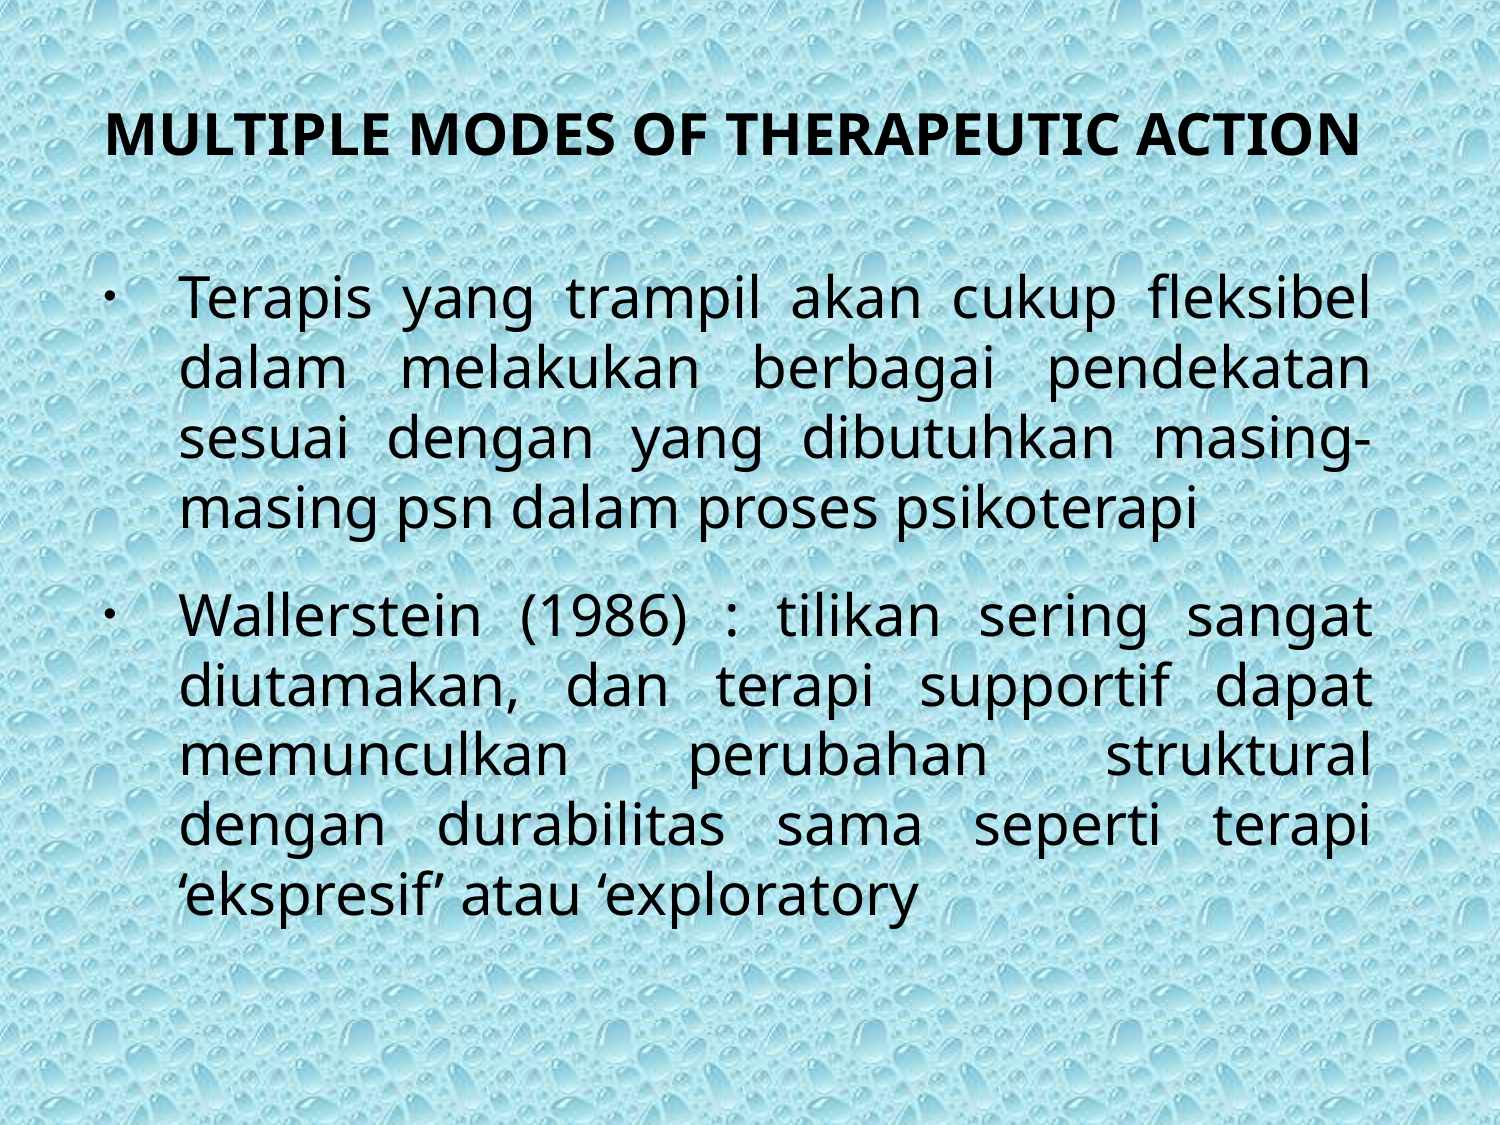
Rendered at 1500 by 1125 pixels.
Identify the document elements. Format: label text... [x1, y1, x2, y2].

picture [0, 0, 1500, 1125]
subtitle MULTIPLE MODES OF THERAPEUTIC ACTION Terapis yang trampil akan cukup fleksibel dalam melakukan berbagai pendekatan sesuai dengan yang dibutuhkan masing-masing psn dalam proses psikoterapi Wallerstein (1986) : tilikan sering sangat diutamakan, dan terapi supportif dapat memunculkan perubahan struktural dengan durabilitas sama seperti terapi ‘ekspresif’ atau ‘exploratory [88, 90, 1388, 1024]
